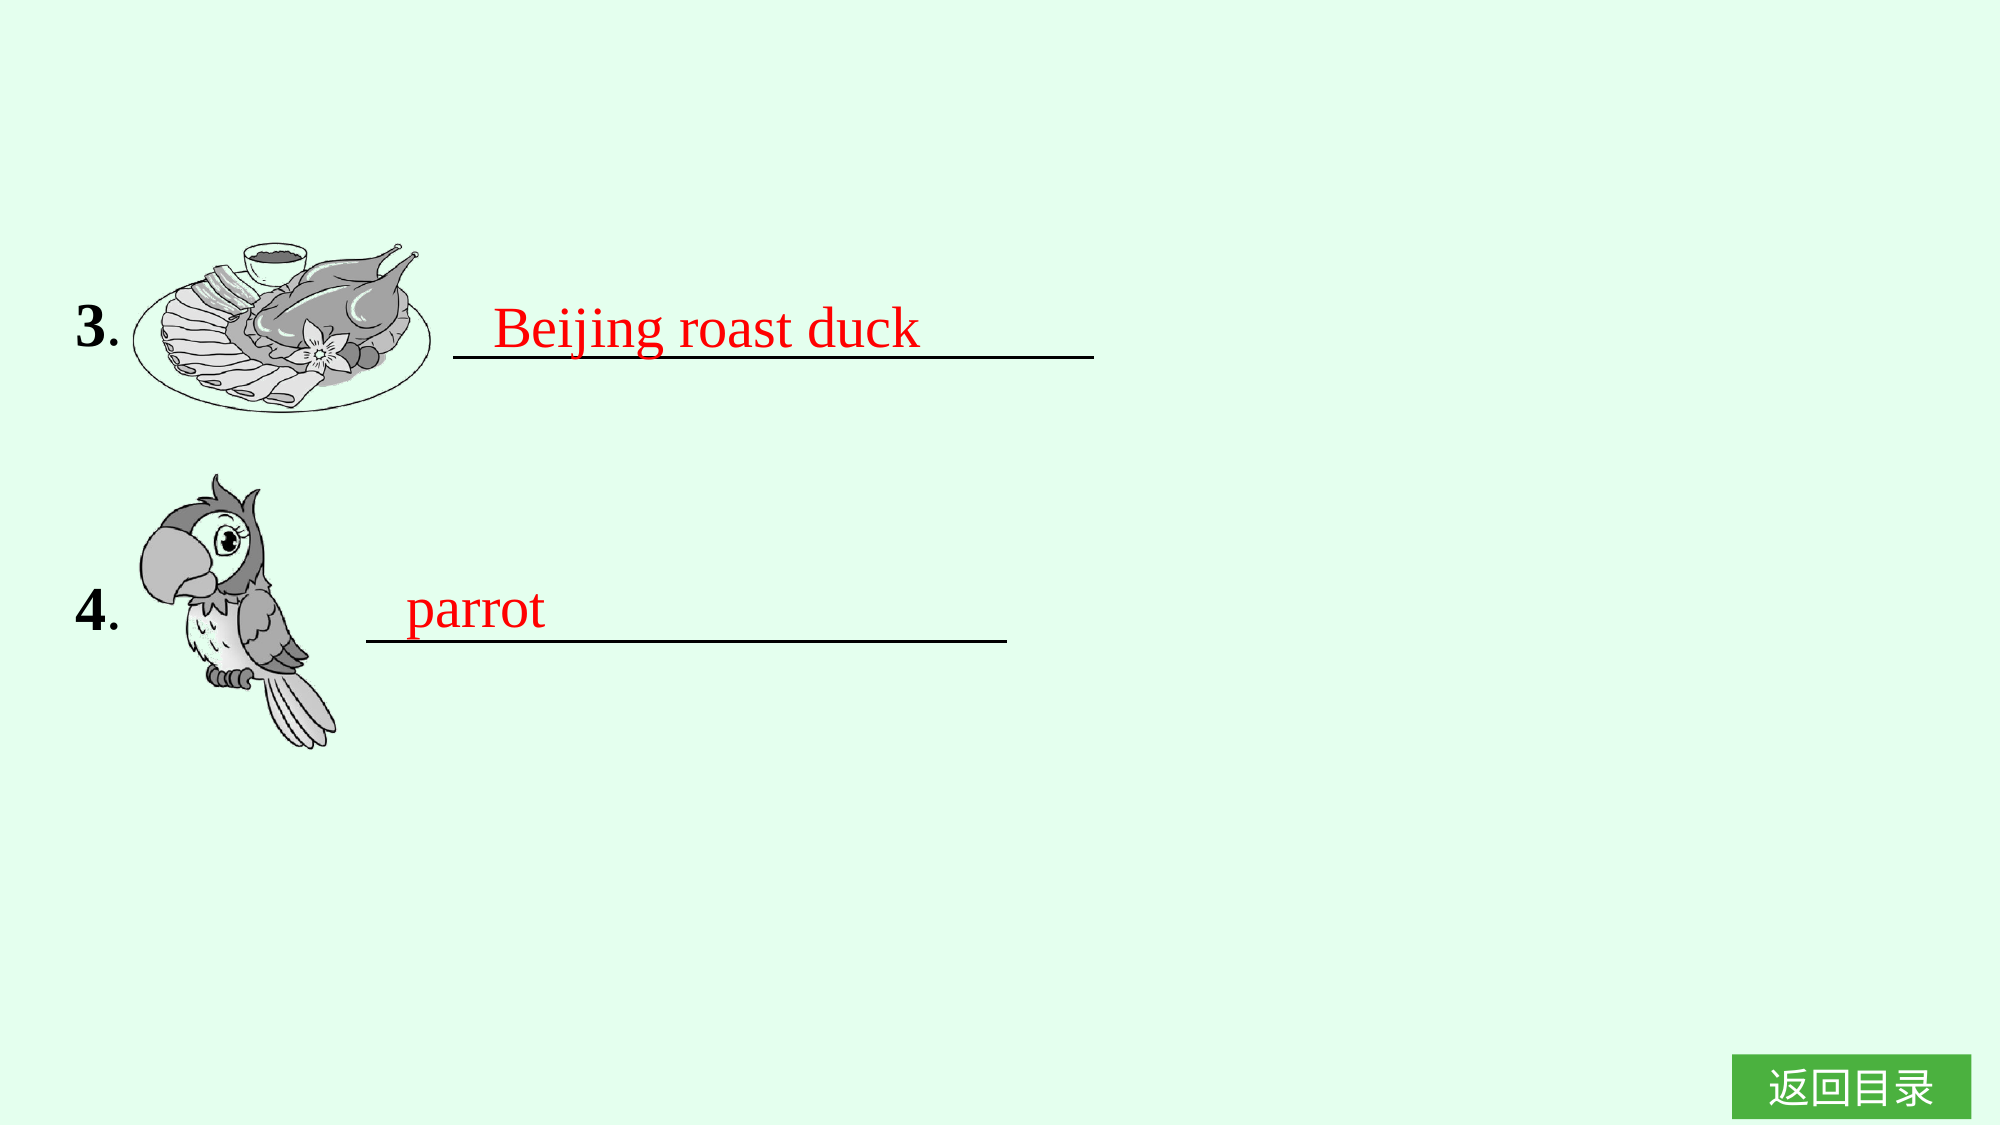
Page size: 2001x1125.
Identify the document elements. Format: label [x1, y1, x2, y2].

text_box [75, 202, 1925, 772]
